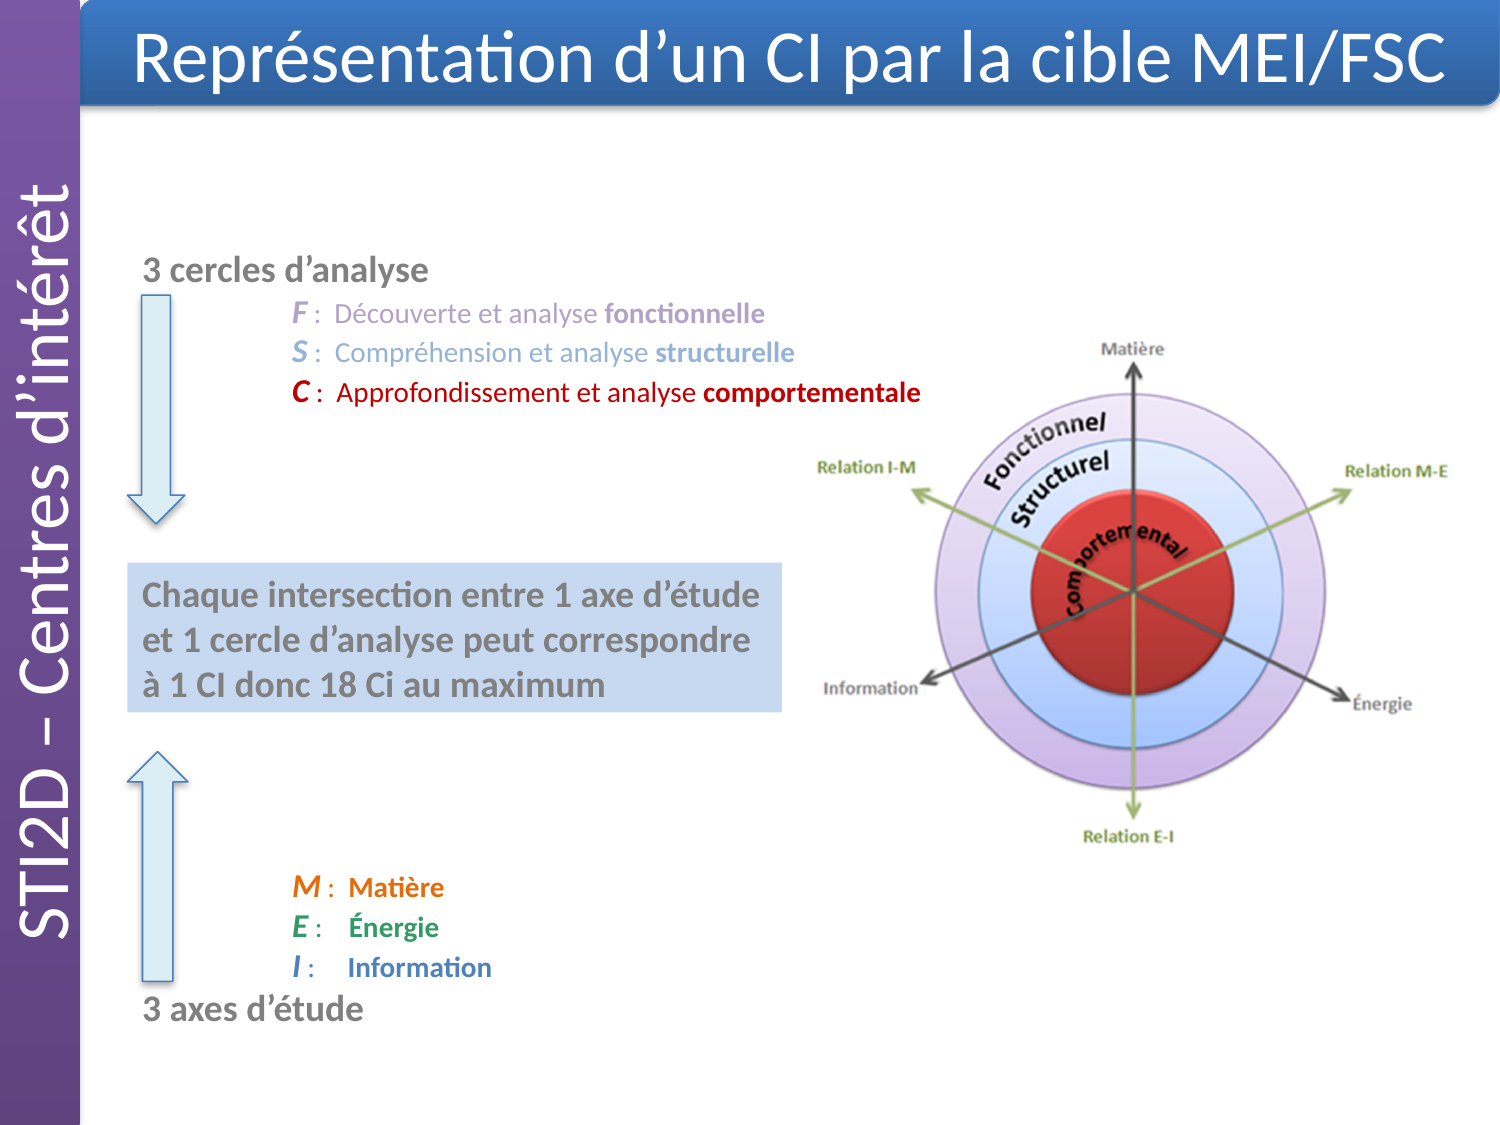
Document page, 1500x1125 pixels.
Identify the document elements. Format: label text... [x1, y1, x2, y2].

text_box Chaque intersection entre 1 axe d’étude et 1 cercle d’analyse peut correspondre à 1 CI donc 18 Ci au maximum [127, 562, 782, 713]
text_box [126, 294, 186, 525]
text_box STI2D – Centres d’intérêt [0, 0, 80, 1125]
text_box [126, 751, 189, 983]
picture [800, 330, 1459, 857]
text_box 3 cercles d’analyse F : Découverte et analyse fonctionnelle S : Compréhension et analyse structurelle C : Approfondissement et analyse comportementale M : Matière E : Énergie I : Information 3 axes d’étude [127, 137, 1459, 1037]
text_box Représentation d’un CI par la cible MEI/FSC [84, 0, 1500, 107]
